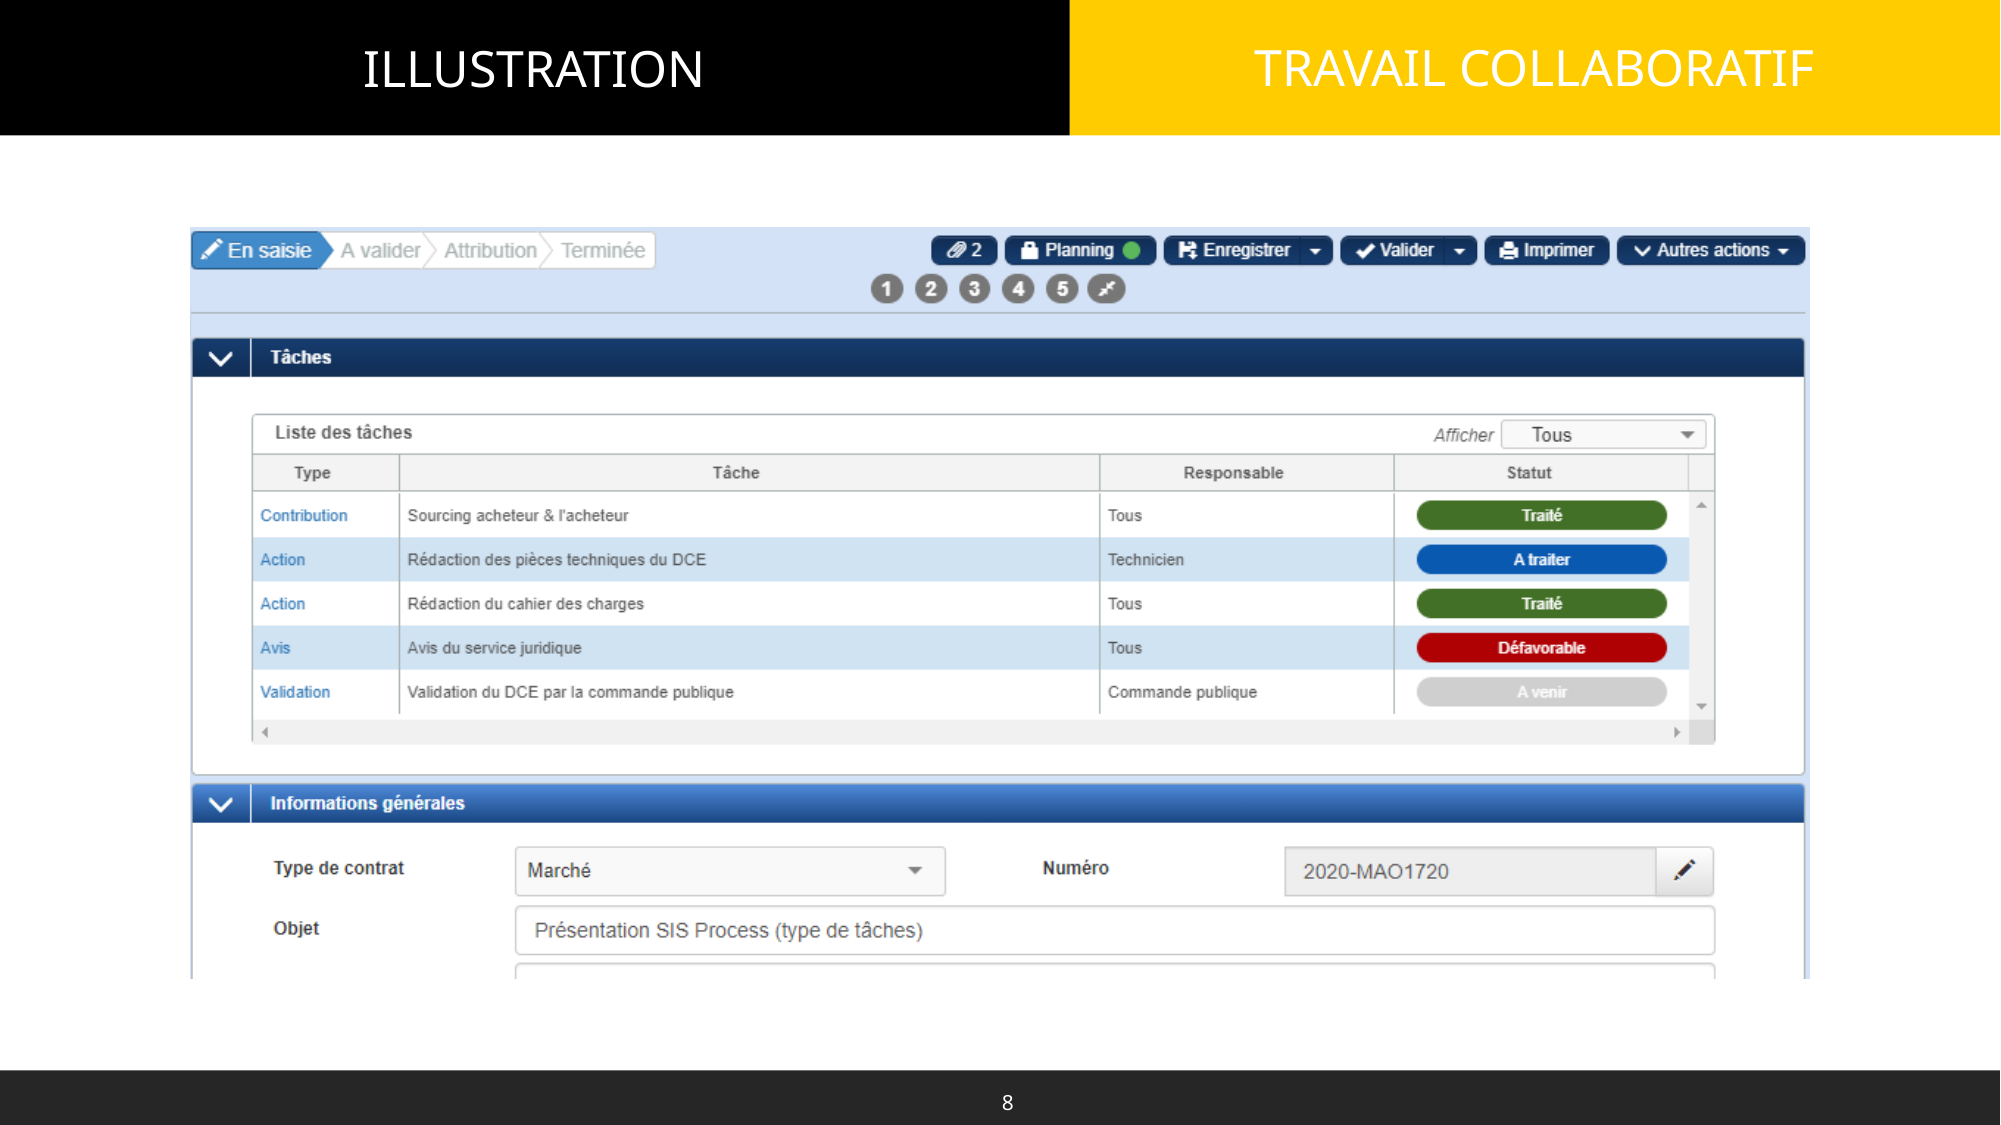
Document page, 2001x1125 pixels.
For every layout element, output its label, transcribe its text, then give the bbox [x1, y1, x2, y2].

text_box ILLUSTRATION [0, 0, 1070, 136]
text_box TRAVAIL COLLABORATIF [1070, 0, 2000, 136]
picture [190, 227, 1810, 979]
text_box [0, 1070, 2000, 1125]
